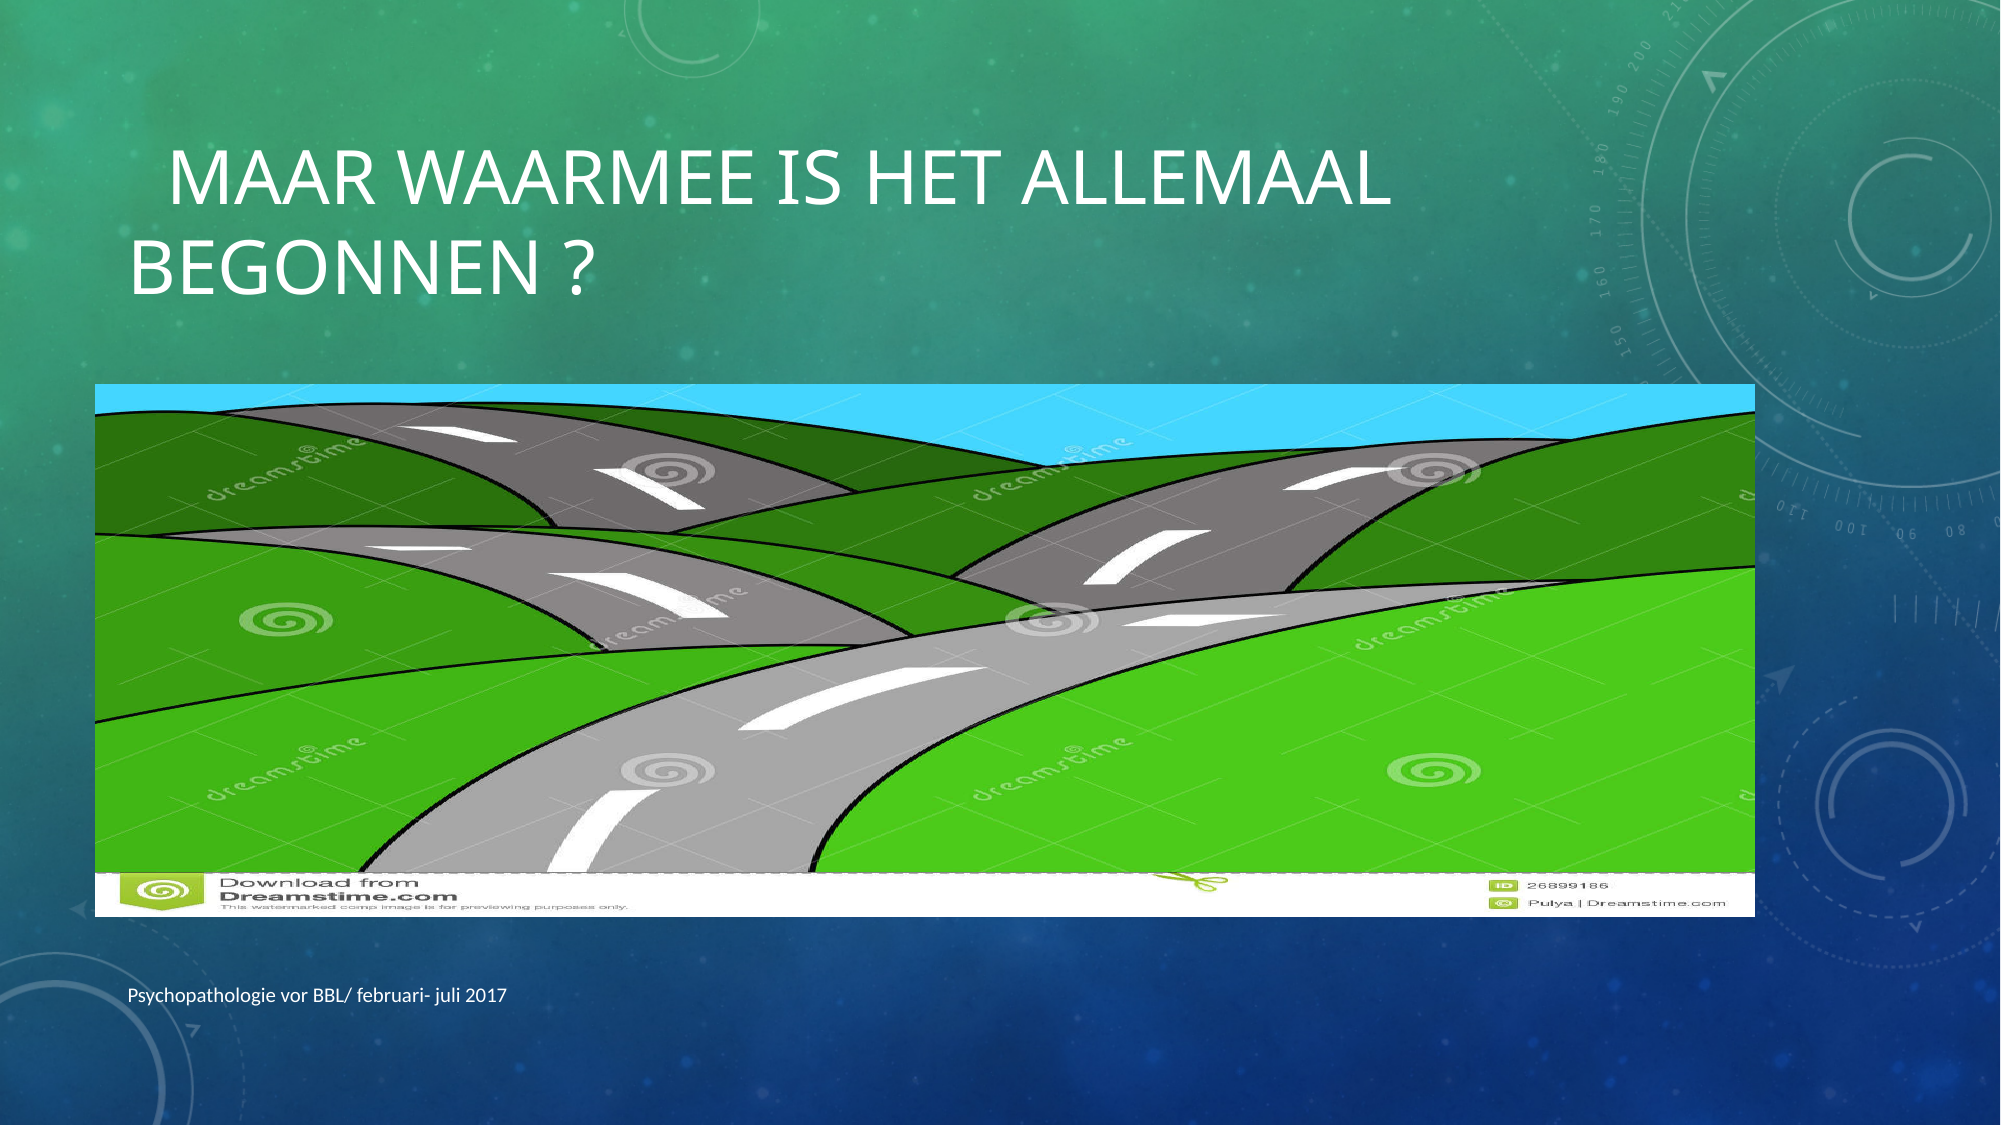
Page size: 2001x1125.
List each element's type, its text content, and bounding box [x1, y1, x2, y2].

footer Psychopathologie vor BBL/ februari- juli 2017 [112, 963, 1397, 1025]
picture [0, 0, 2001, 1125]
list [95, 384, 1755, 918]
title Maar waarmee is het allemaal begonnen ? [112, 99, 1775, 339]
